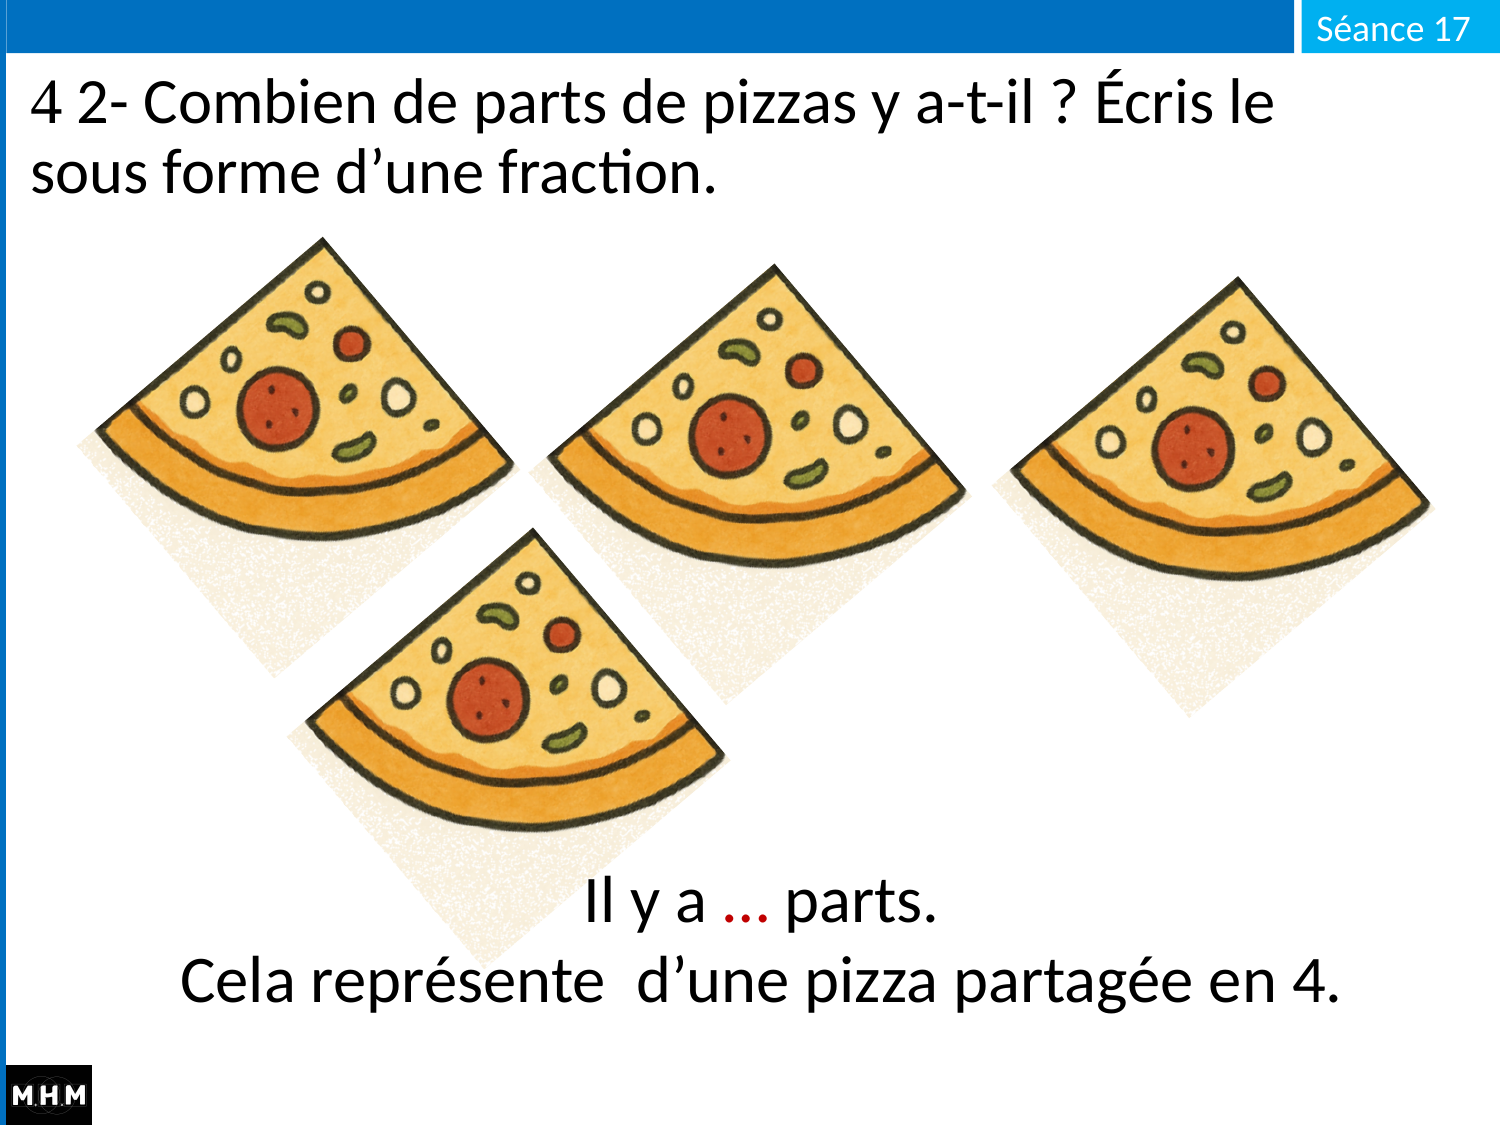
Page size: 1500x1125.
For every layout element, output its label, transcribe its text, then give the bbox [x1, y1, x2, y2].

title  2- Combien de parts de pizzas y a-t-il ? Écris le sous forme d’une fraction. [14, 60, 1391, 216]
picture [991, 276, 1436, 718]
picture [6, 1065, 92, 1125]
picture [77, 236, 973, 969]
